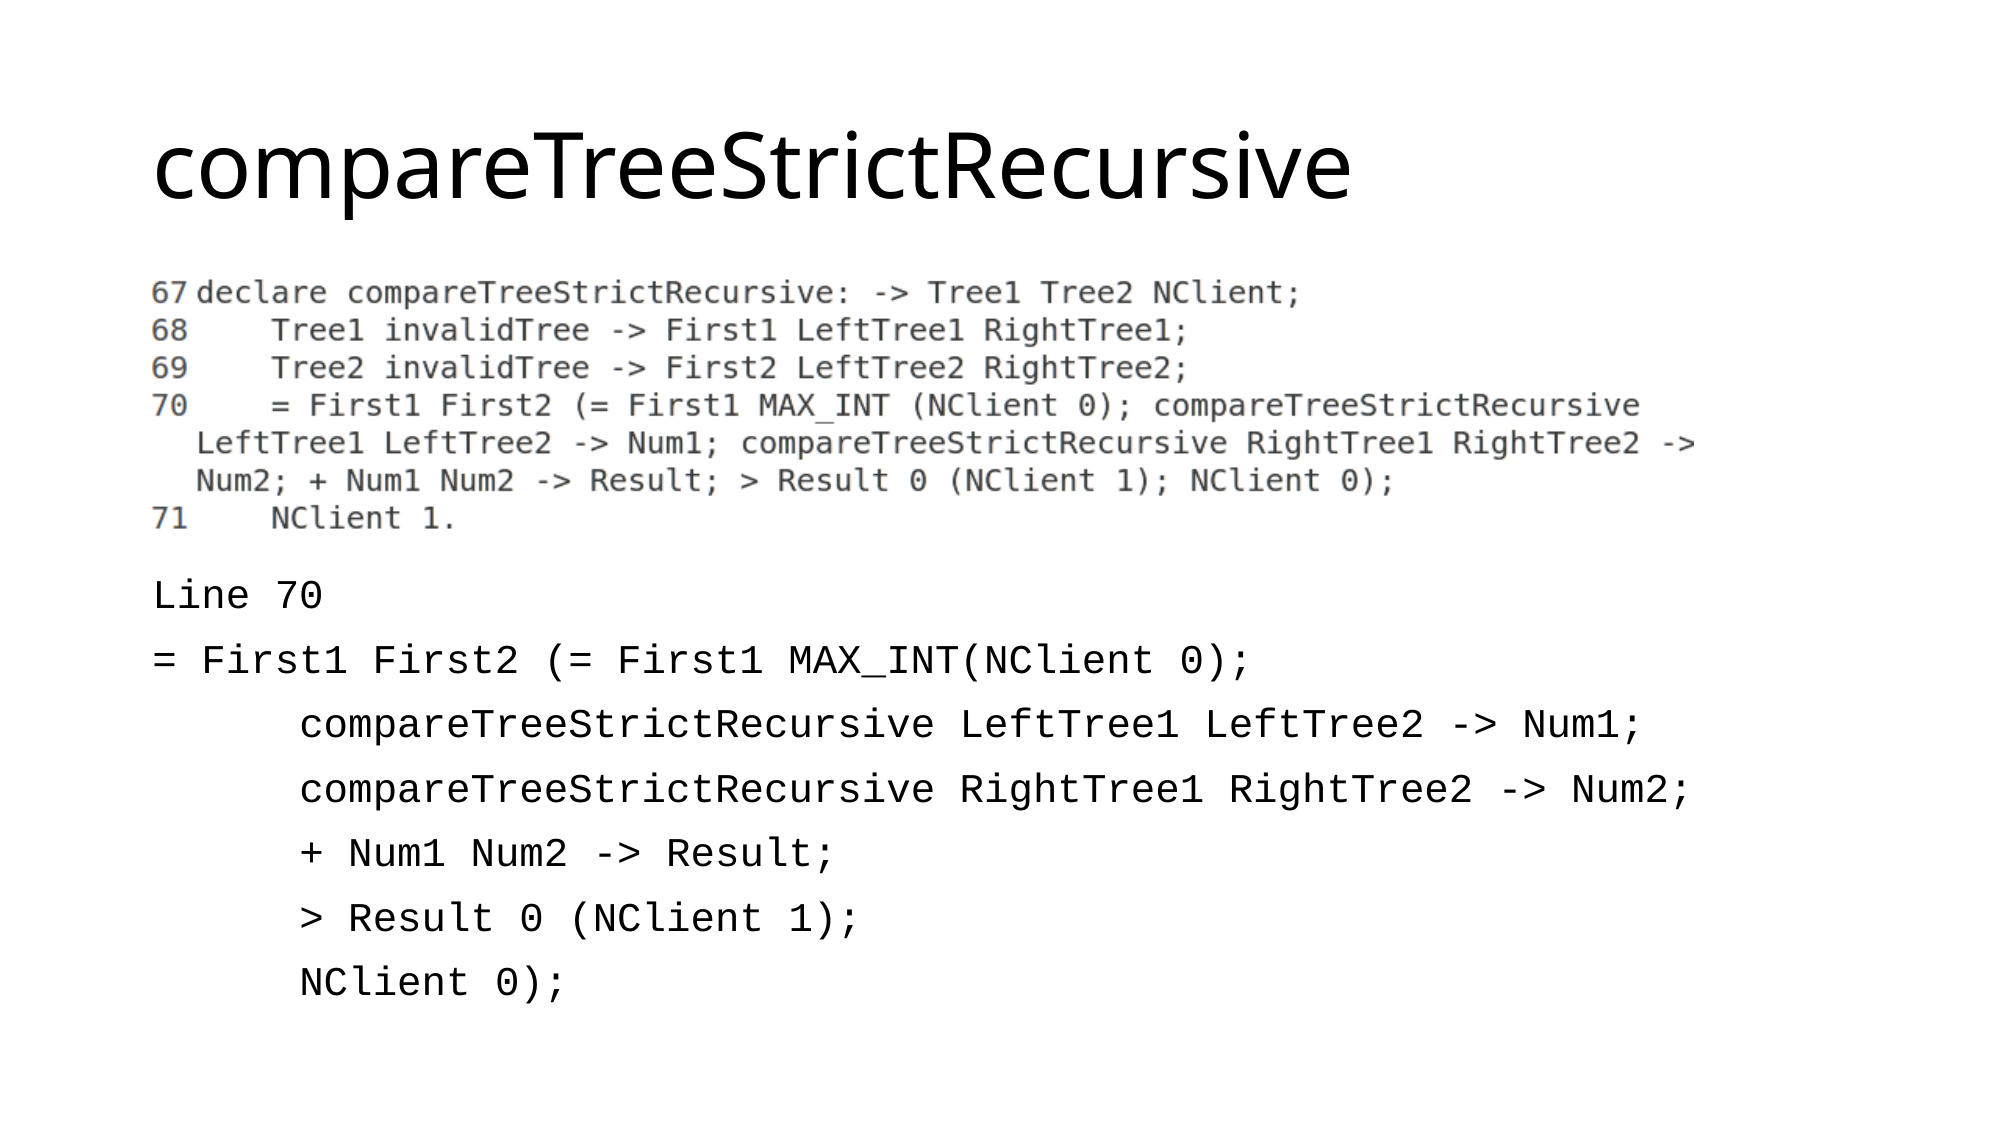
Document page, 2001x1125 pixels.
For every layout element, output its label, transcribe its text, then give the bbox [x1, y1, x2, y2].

title compareTreeStrictRecursive [137, 59, 1863, 278]
list Line 70 = First1 First2 (= First1 MAX_INT(NClient 0); compareTreeStrictRecursive LeftTree1 LeftTree2 -> Num1; compareTreeStrictRecursive RightTree1 RightTree2 -> Num2; + Num1 Num2 -> Result; > Result 0 (NClient 1); NClient 0); [137, 566, 1863, 1014]
picture [137, 272, 1694, 532]
